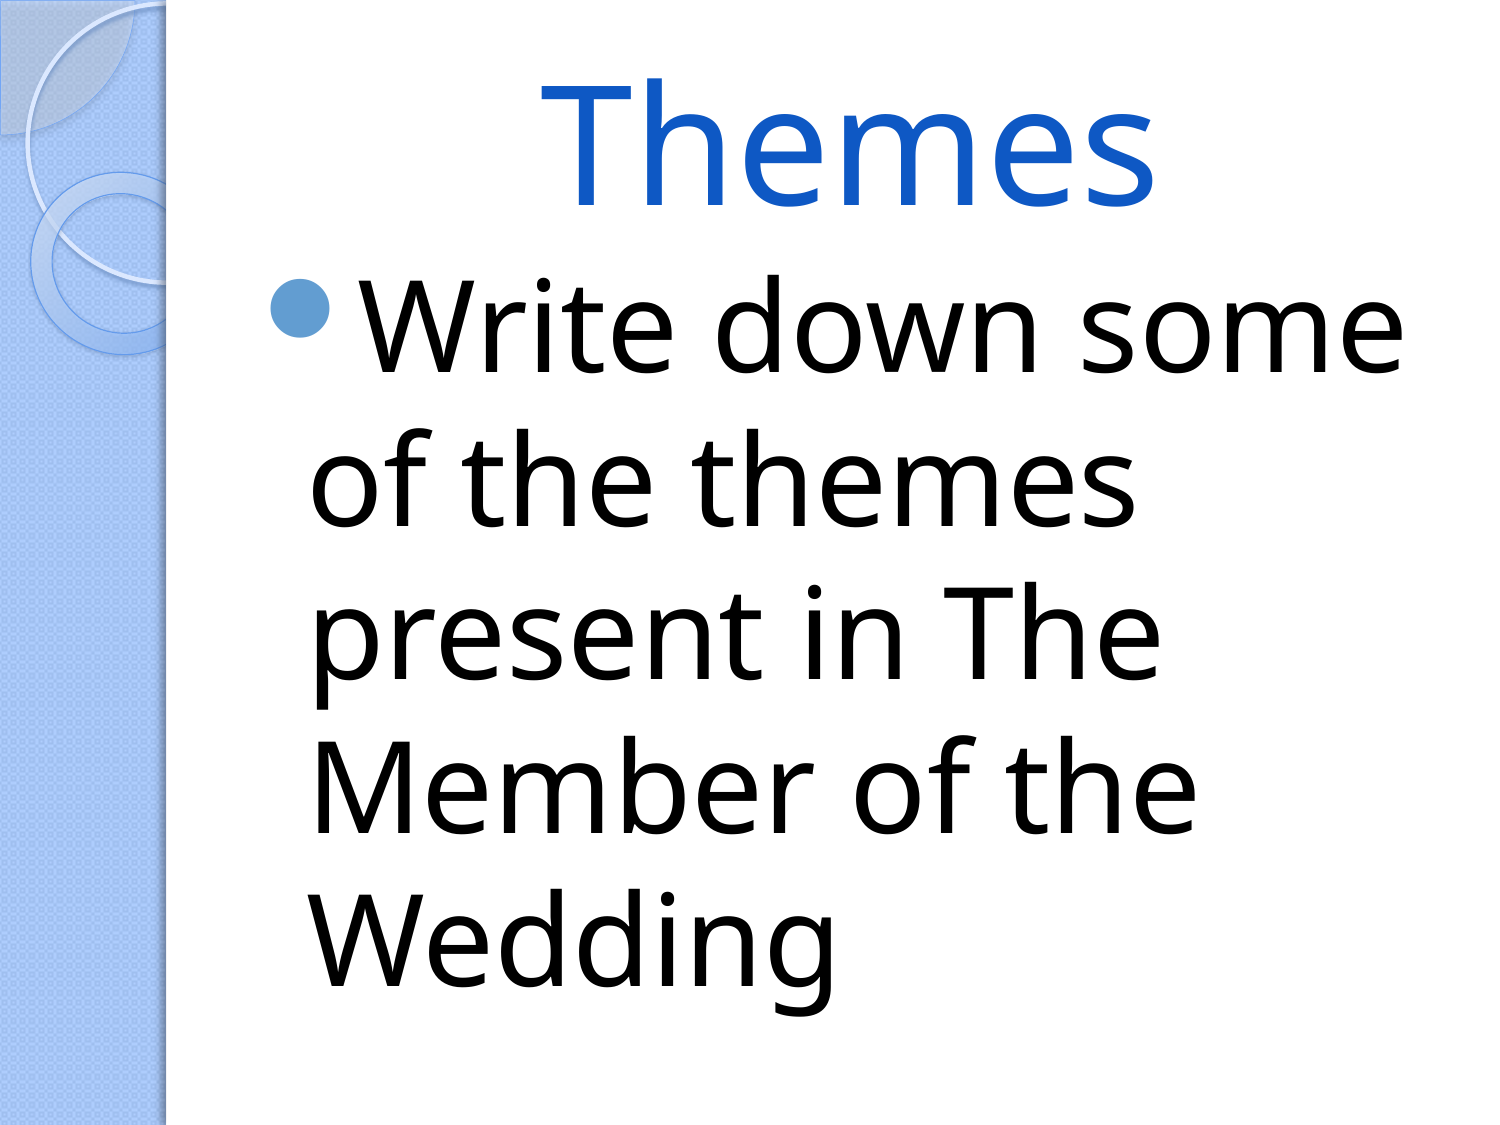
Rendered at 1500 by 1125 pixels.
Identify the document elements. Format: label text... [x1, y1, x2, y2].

list Write down some of the themes present in The Member of the Wedding [235, 237, 1466, 1025]
title Themes [235, 45, 1466, 233]
